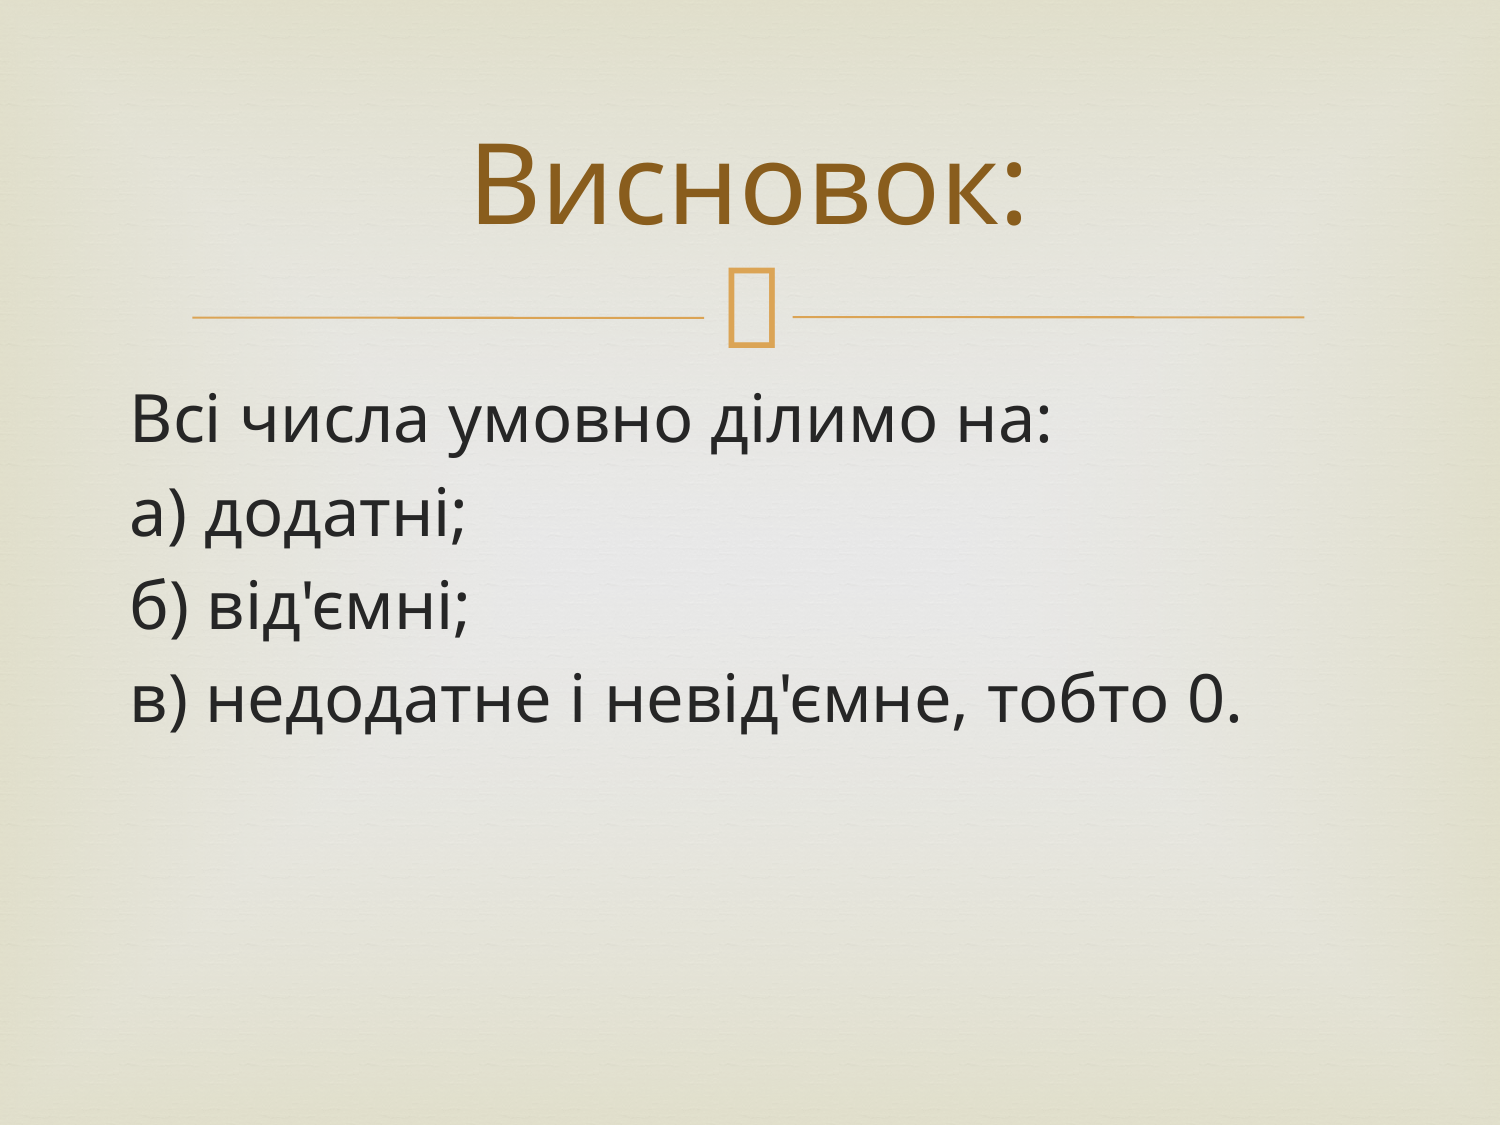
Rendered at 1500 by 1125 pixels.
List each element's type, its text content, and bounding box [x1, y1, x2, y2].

title Висновок: [112, 93, 1386, 267]
list Всі числа умовно ділимо на: а) додатні; б) від'ємні; в) недодатне і невід'ємне, тобто 0. [114, 368, 1386, 1005]
